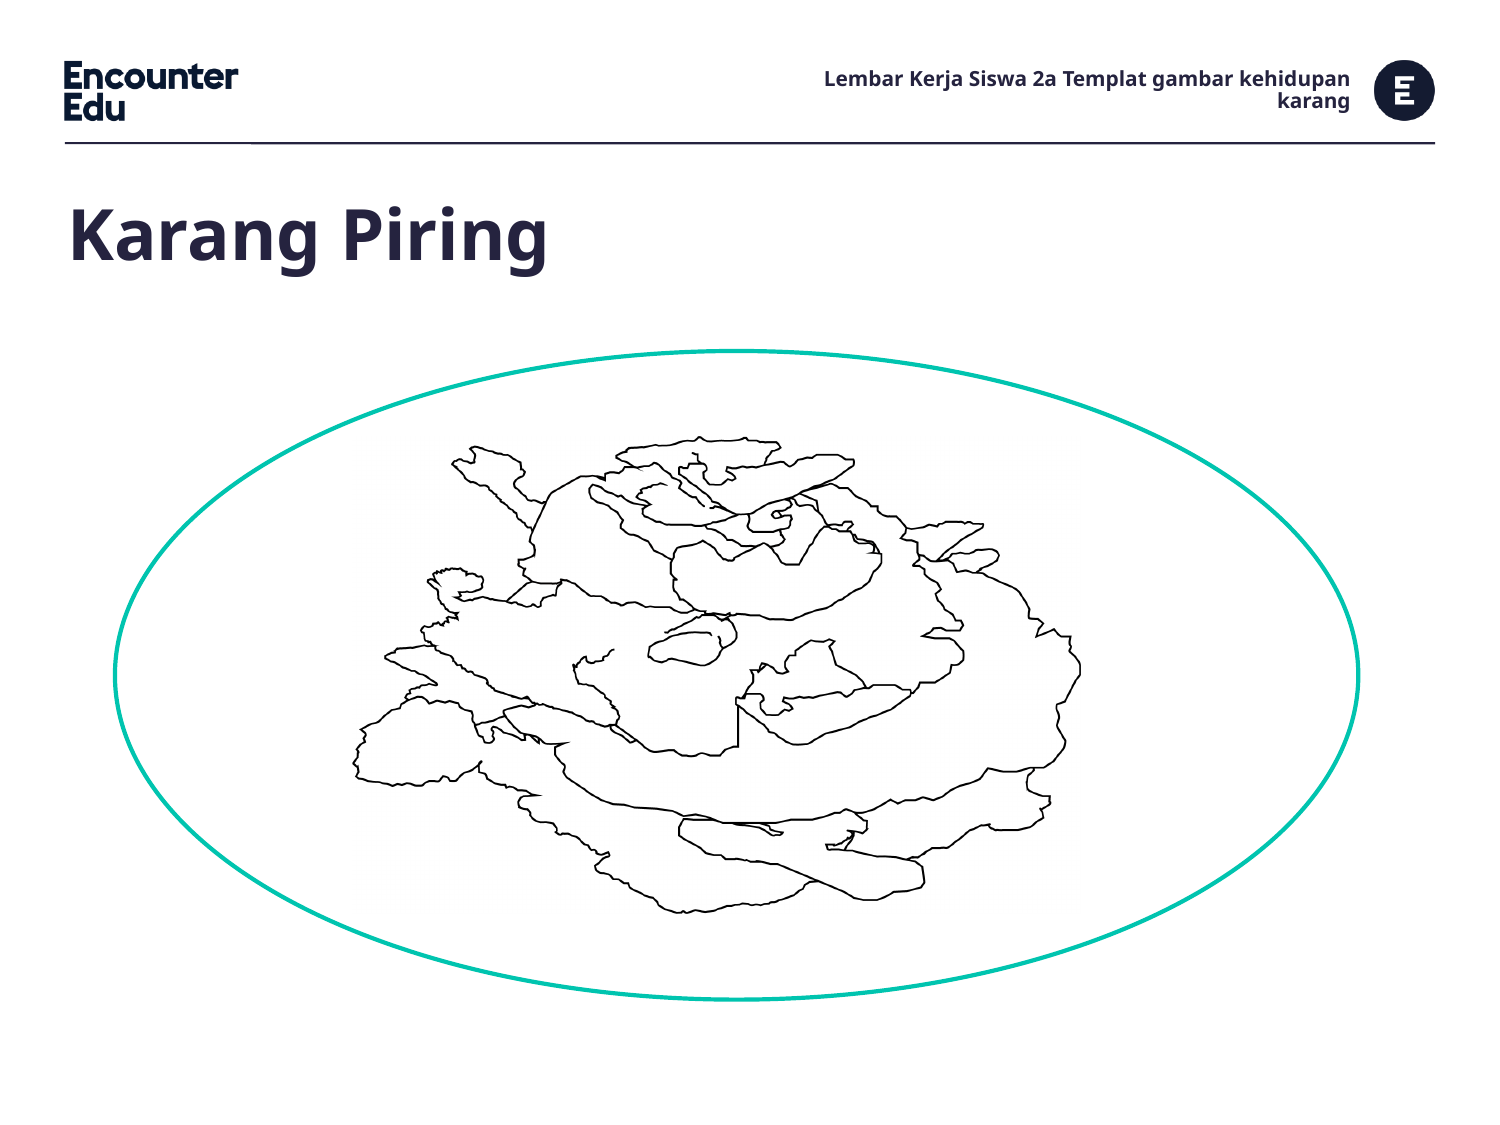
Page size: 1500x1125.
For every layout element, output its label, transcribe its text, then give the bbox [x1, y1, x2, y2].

text_box [114, 366, 1359, 1000]
picture [60, 59, 243, 122]
title Lembar Kerja Siswa 2a Templat gambar kehidupan karang [749, 67, 1359, 114]
picture [1372, 58, 1436, 122]
list Karang Piring [59, 191, 929, 394]
picture [352, 436, 1081, 914]
